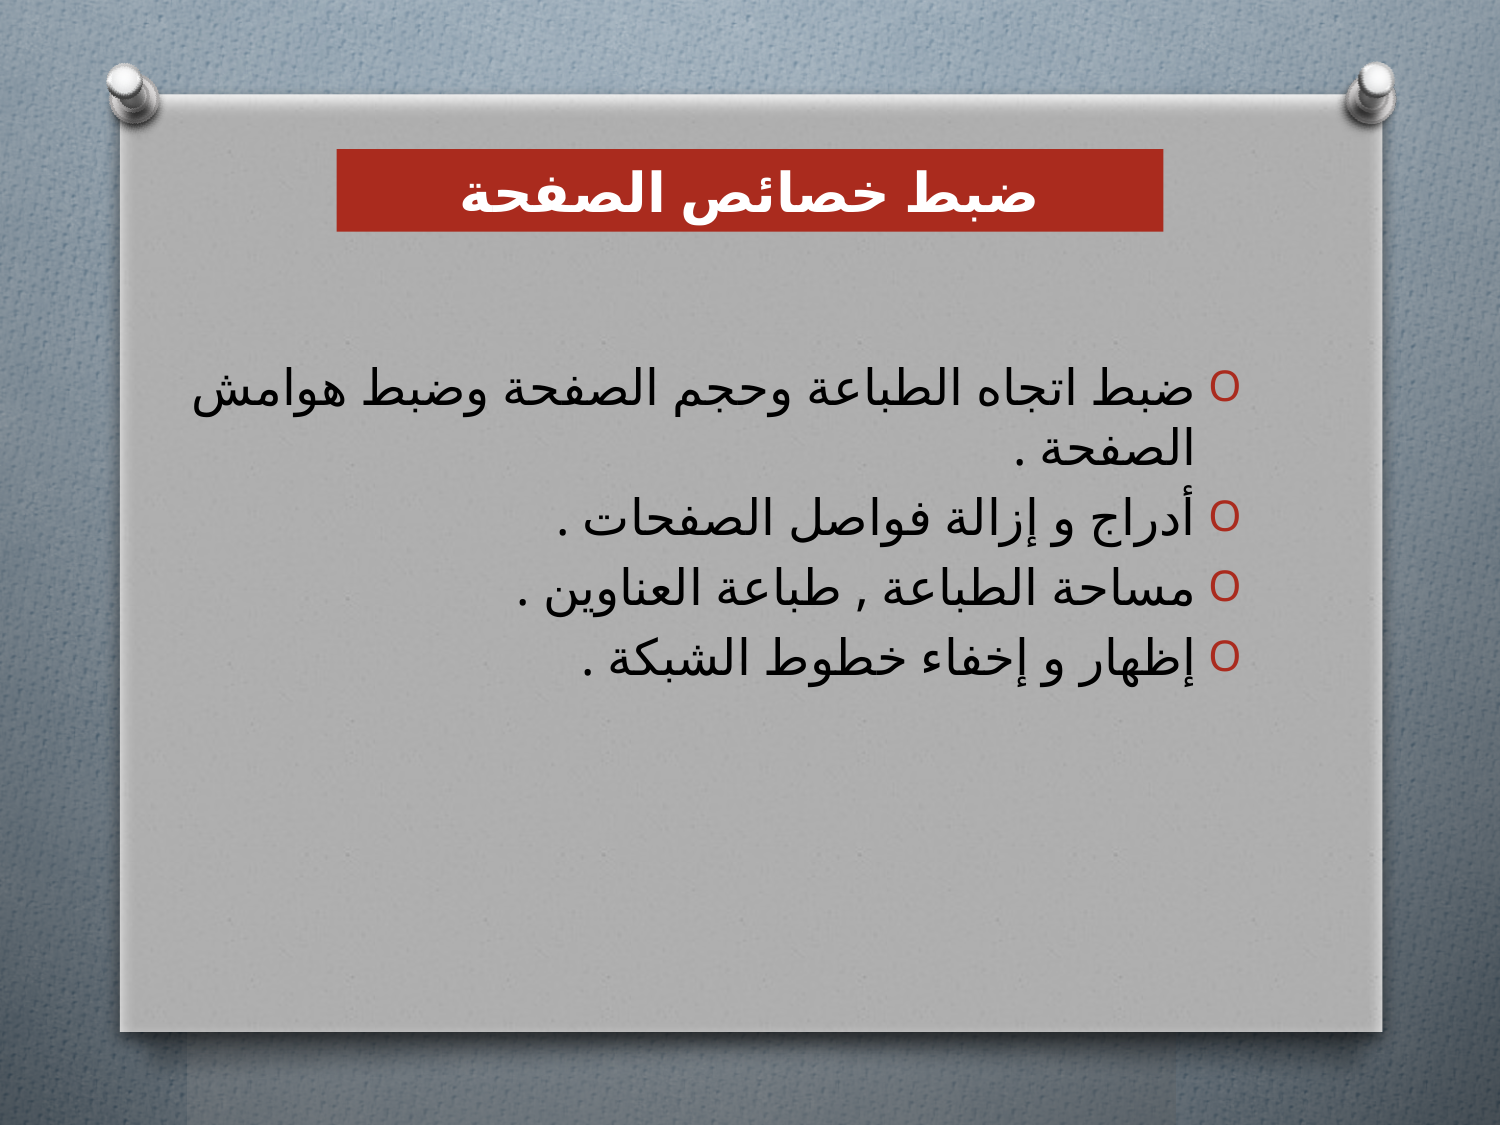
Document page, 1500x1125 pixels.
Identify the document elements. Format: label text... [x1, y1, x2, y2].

title ضبط خصائص الصفحة [336, 149, 1164, 232]
list ضبط اتجاه الطباعة وحجم الصفحة وضبط هوامش الصفحة . أدراج و إزالة فواصل الصفحات . مساحة الطباعة , طباعة العناوين . إظهار و إخفاء خطوط الشبكة . [159, 347, 1257, 939]
picture [75, 29, 198, 153]
picture [1317, 35, 1439, 156]
